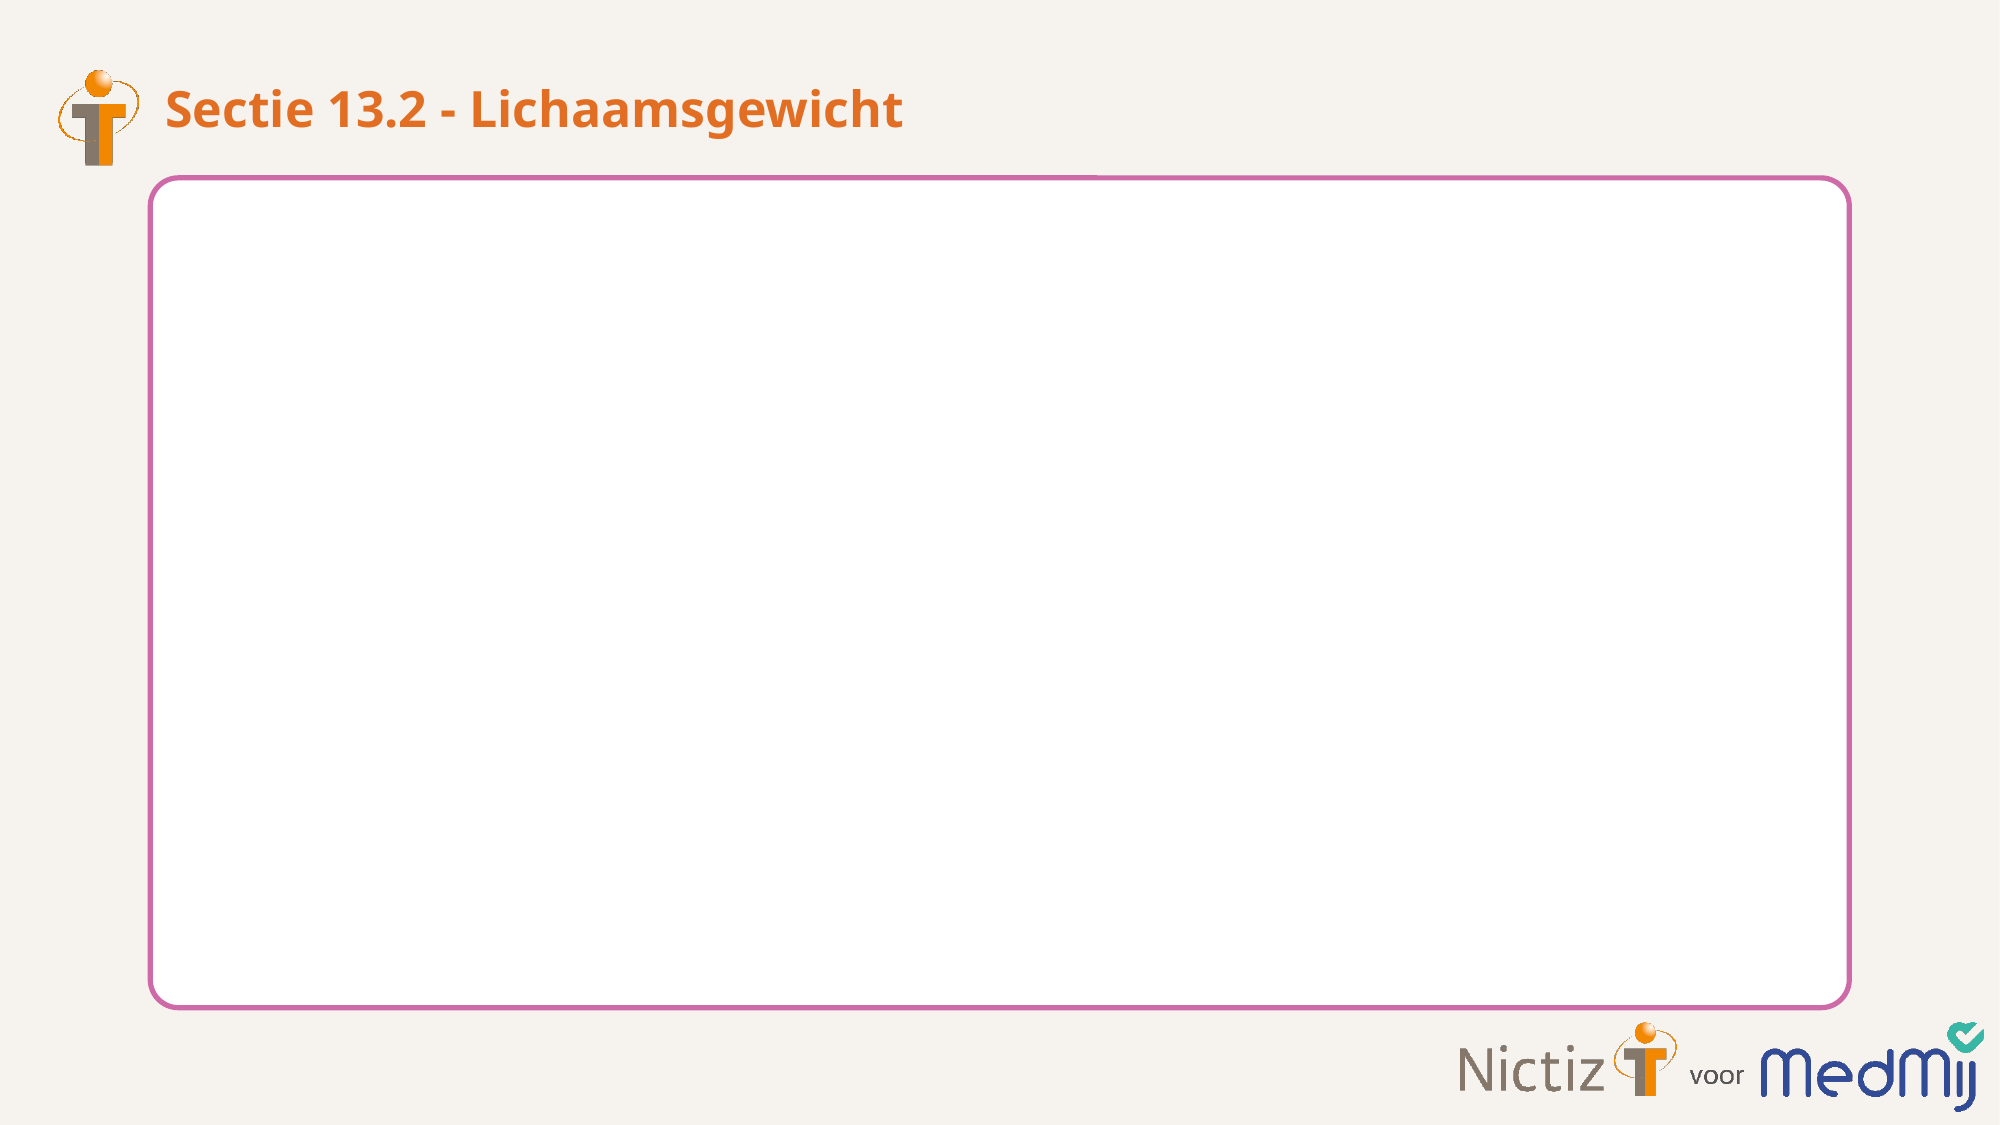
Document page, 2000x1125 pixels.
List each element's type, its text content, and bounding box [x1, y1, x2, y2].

picture [1457, 1019, 1988, 1113]
picture [50, 66, 151, 187]
title Sectie 13.2 - Lichaamsgewicht [150, 76, 1850, 165]
